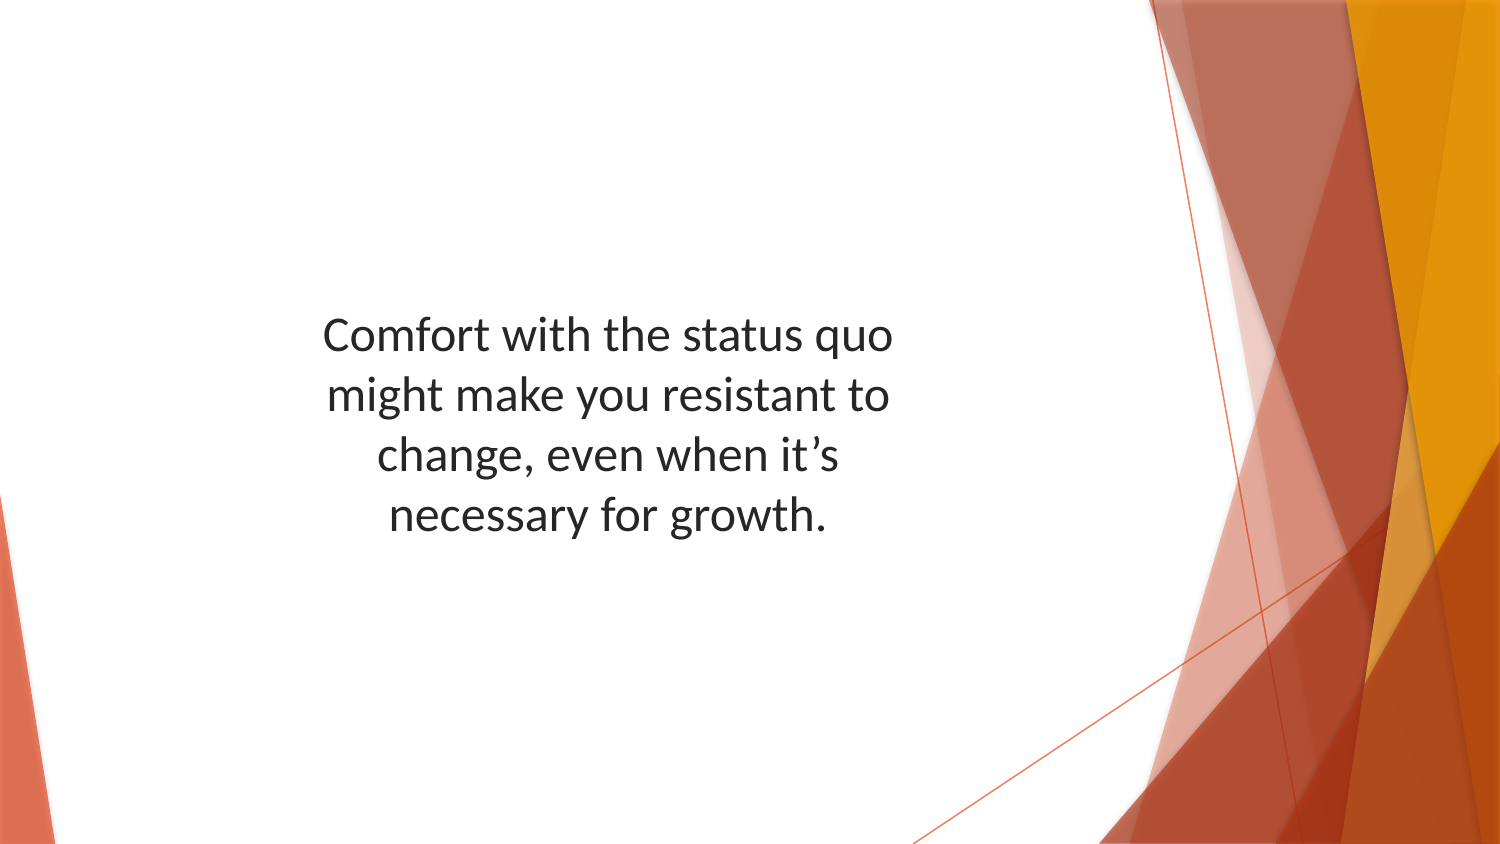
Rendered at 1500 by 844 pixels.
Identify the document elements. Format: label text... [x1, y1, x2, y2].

list Comfort with the status quo might make you resistant to change, even when it’s necessary for growth. [265, 114, 951, 729]
